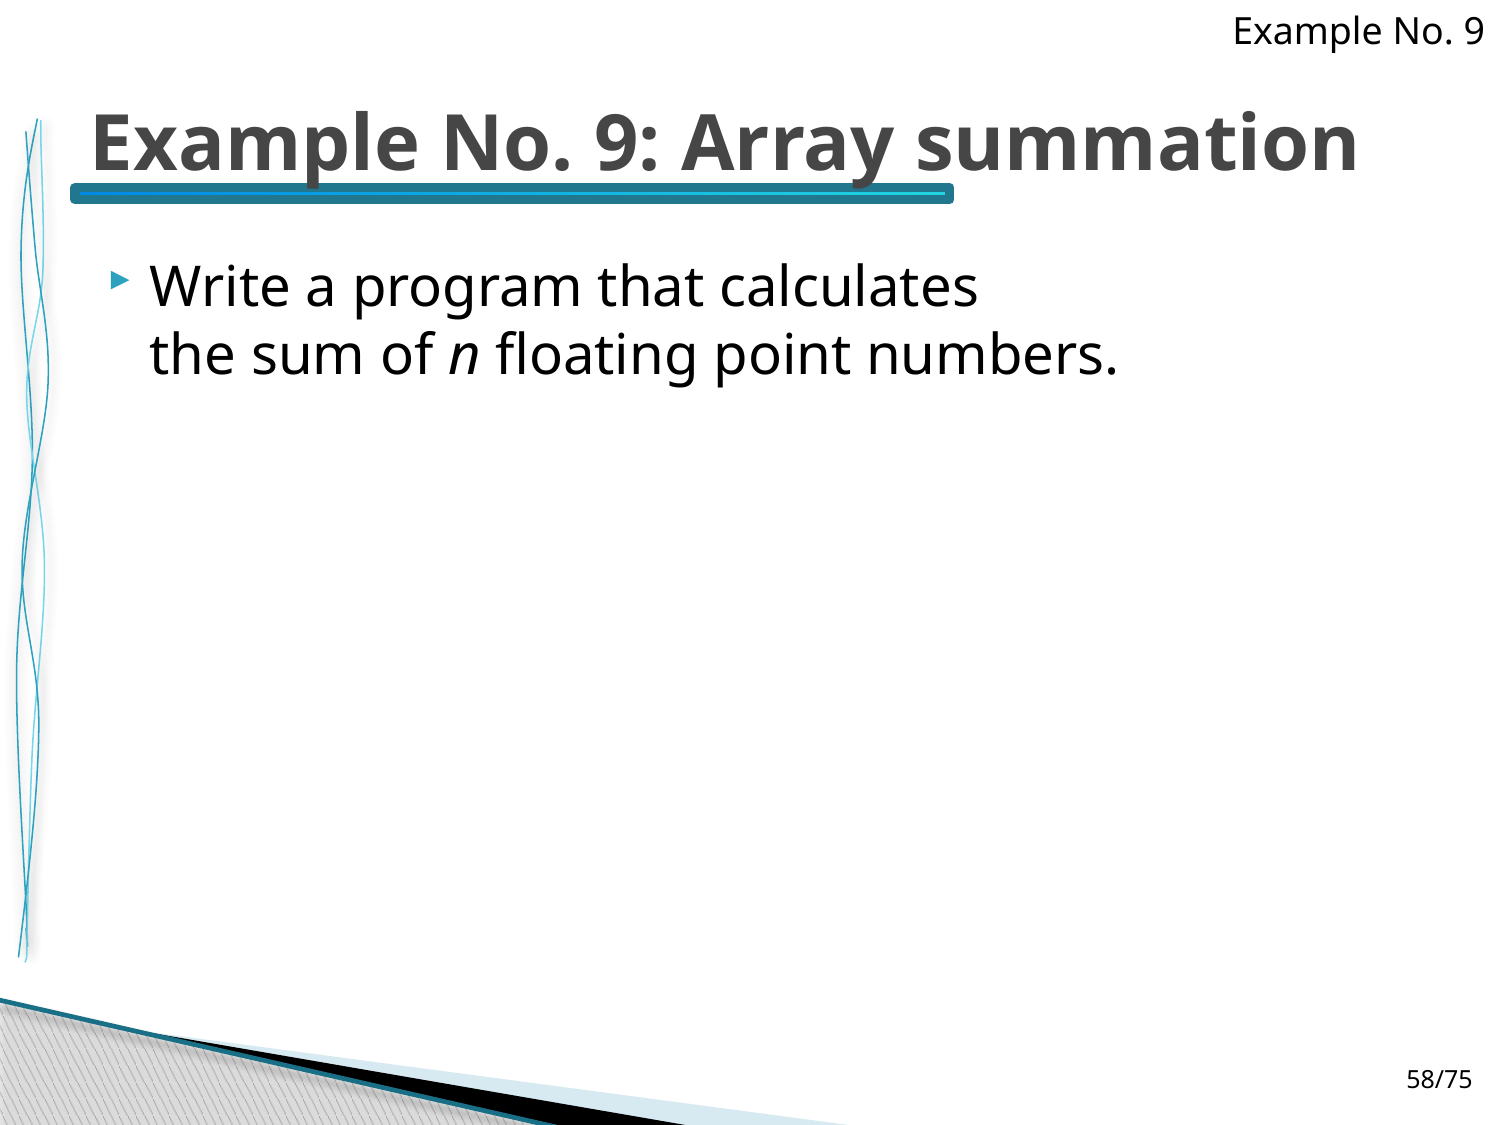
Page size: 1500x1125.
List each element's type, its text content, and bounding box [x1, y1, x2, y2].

list Write a program that calculates the sum of n floating point numbers. [75, 243, 1425, 986]
list Example No. 9 [1074, 0, 1500, 63]
title Example No. 9: Array summation [75, 45, 1425, 233]
